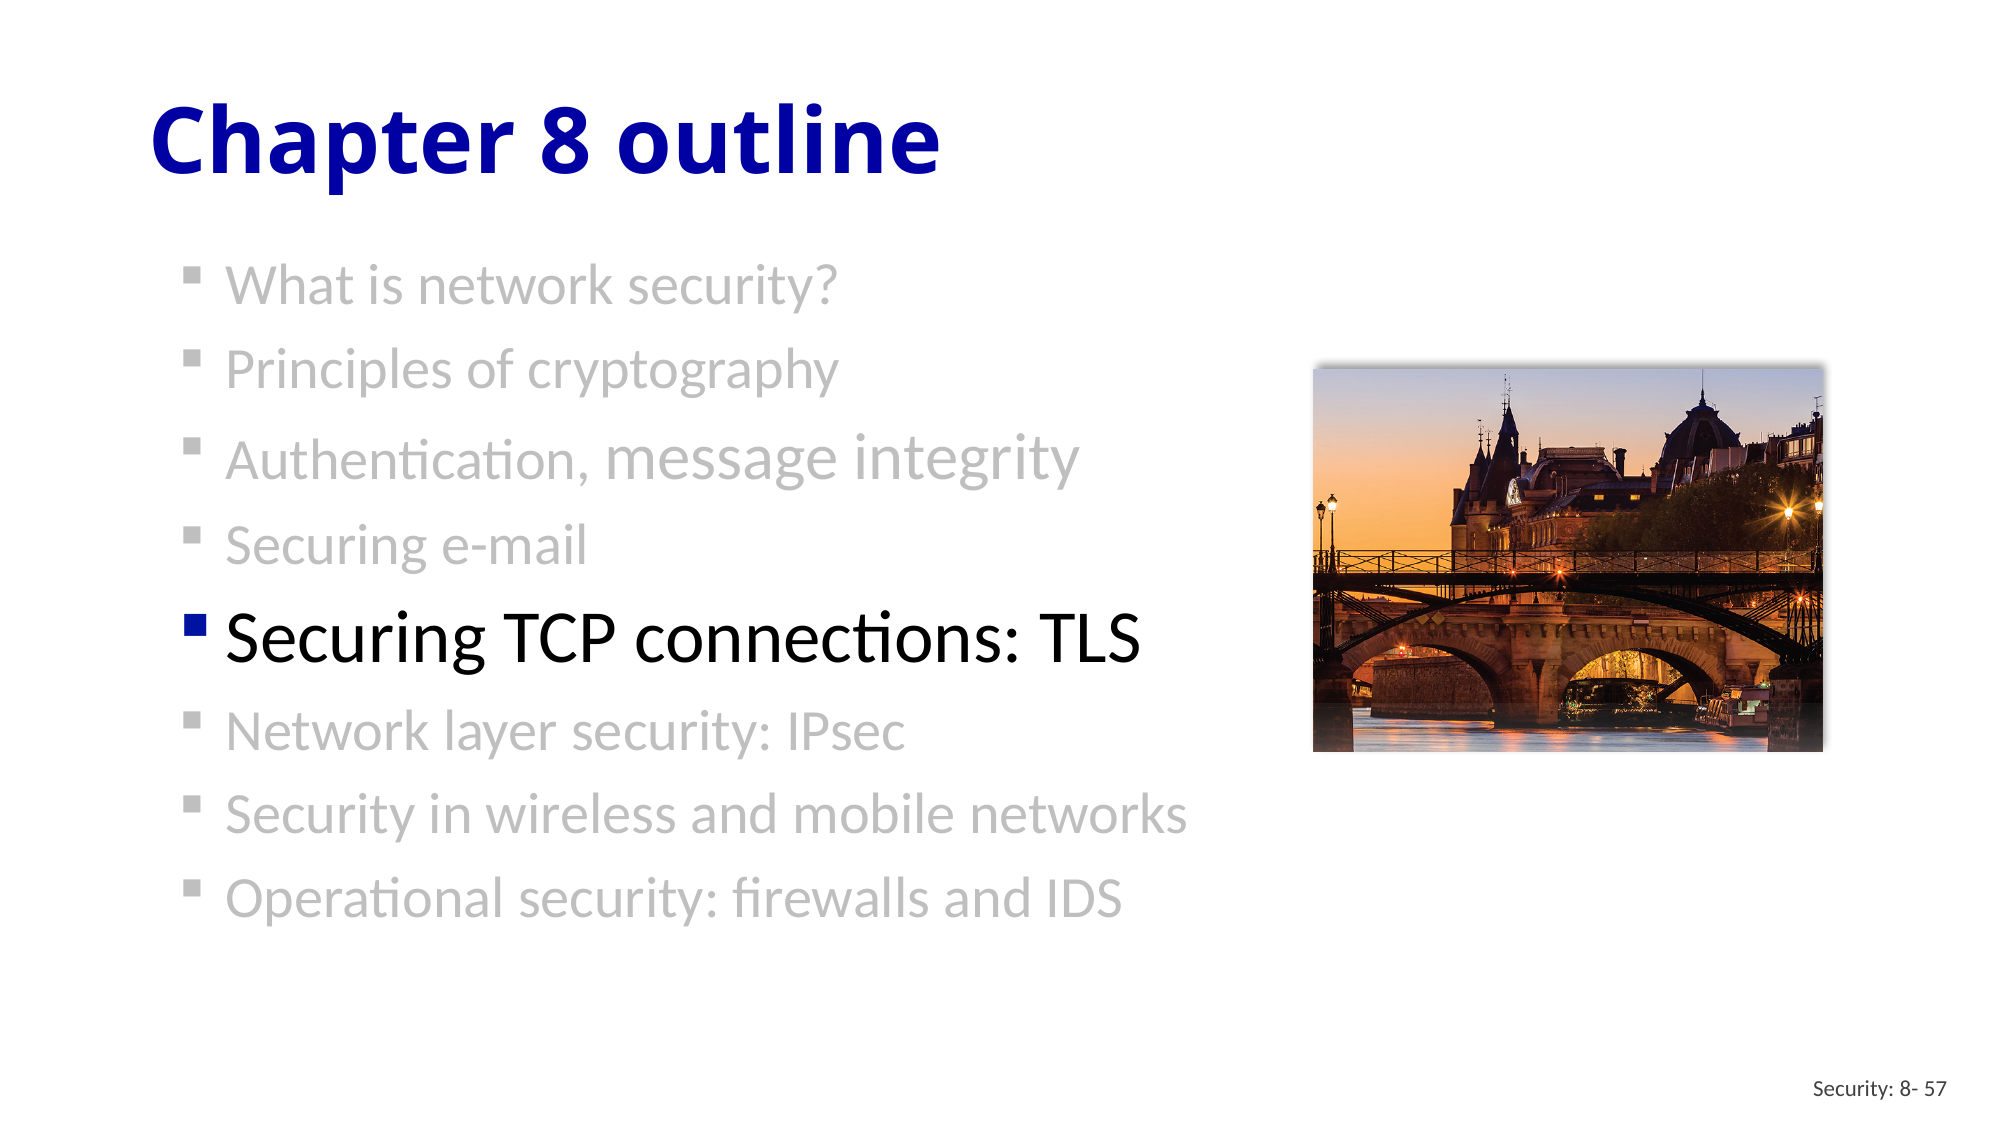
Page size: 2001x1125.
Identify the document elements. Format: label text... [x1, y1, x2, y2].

title Chapter 8 outline [133, 70, 1859, 218]
picture [1313, 369, 1823, 752]
text_box What is network security? Principles of cryptography Authentication, message integrity Securing e-mail Securing TCP connections: TLS Network layer security: IPsec Security in wireless and mobile networks Operational security: firewalls and IDS [152, 246, 1428, 1010]
slide_number Security: 8- 57 [1512, 1056, 1963, 1117]
